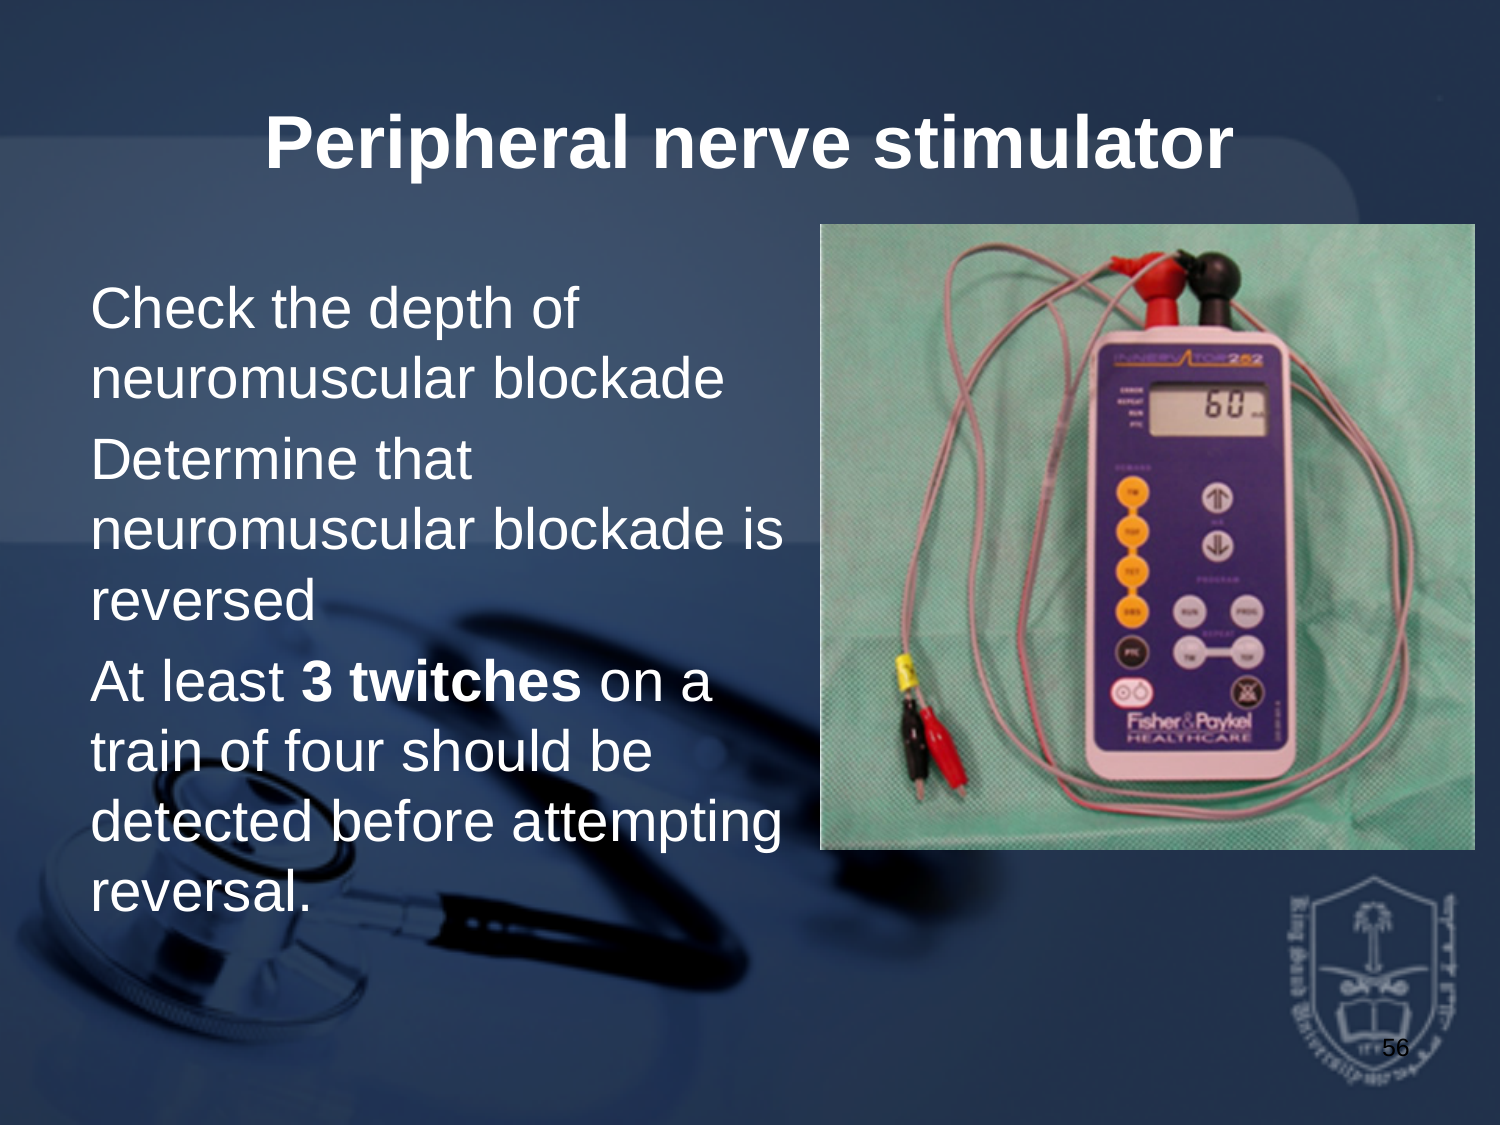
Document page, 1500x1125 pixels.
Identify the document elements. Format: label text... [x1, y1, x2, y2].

slide_number 56 [1074, 1024, 1426, 1103]
title Peripheral nerve stimulator [75, 45, 1425, 233]
picture [0, 0, 1500, 1125]
list Check the depth of neuromuscular blockade Determine that neuromuscular blockade is reversed At least 3 twitches on a train of four should be detected before attempting reversal. [75, 262, 821, 1088]
